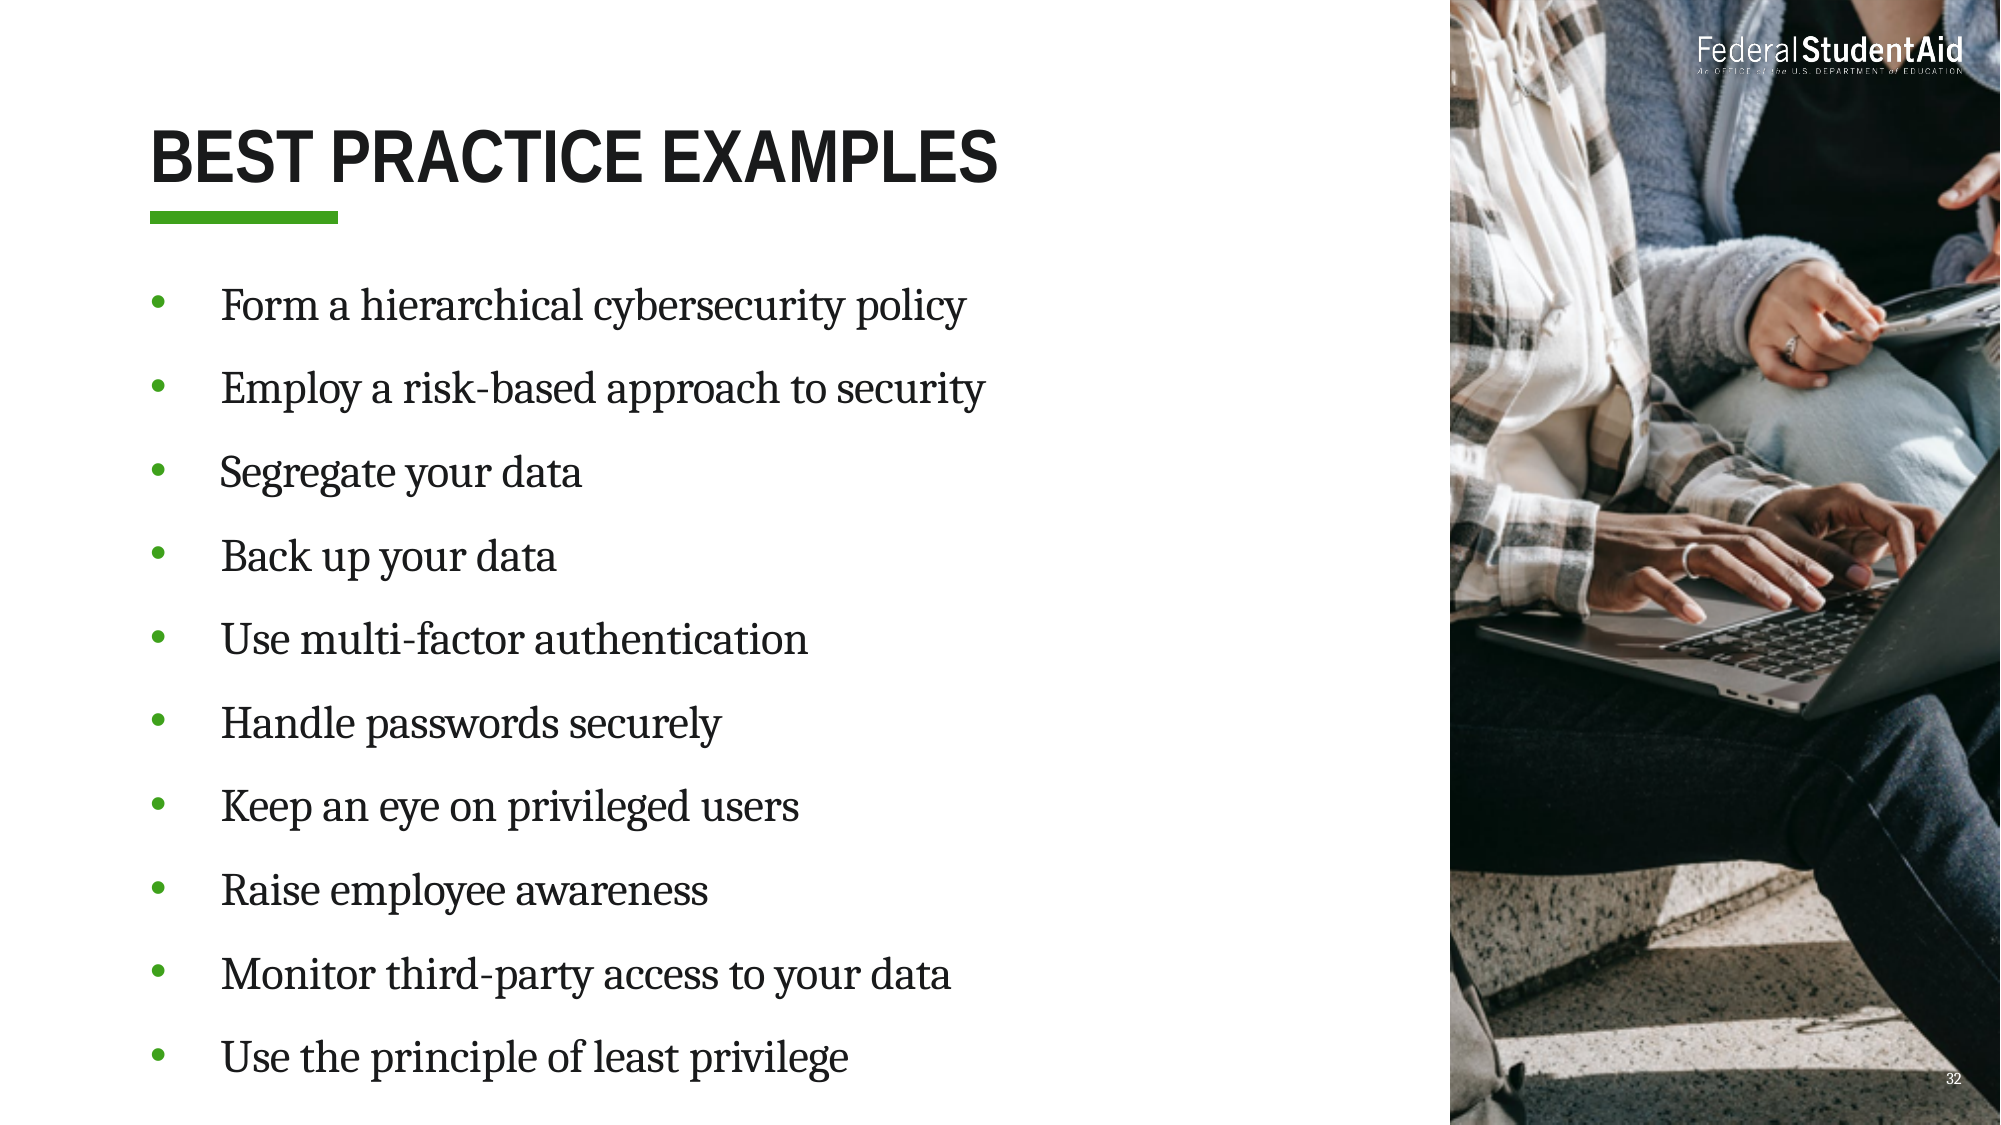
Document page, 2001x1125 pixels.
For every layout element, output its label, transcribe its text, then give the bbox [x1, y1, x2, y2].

title Best practice examples [150, 48, 1450, 199]
picture [1450, 0, 2000, 1125]
list Form a hierarchical cybersecurity policy Employ a risk-based approach to security Segregate your data Back up your data Use multi-factor authentication Handle passwords securely Keep an eye on privileged users Raise employee awareness Monitor third-party access to your data Use the principle of least privilege [150, 262, 1281, 1089]
